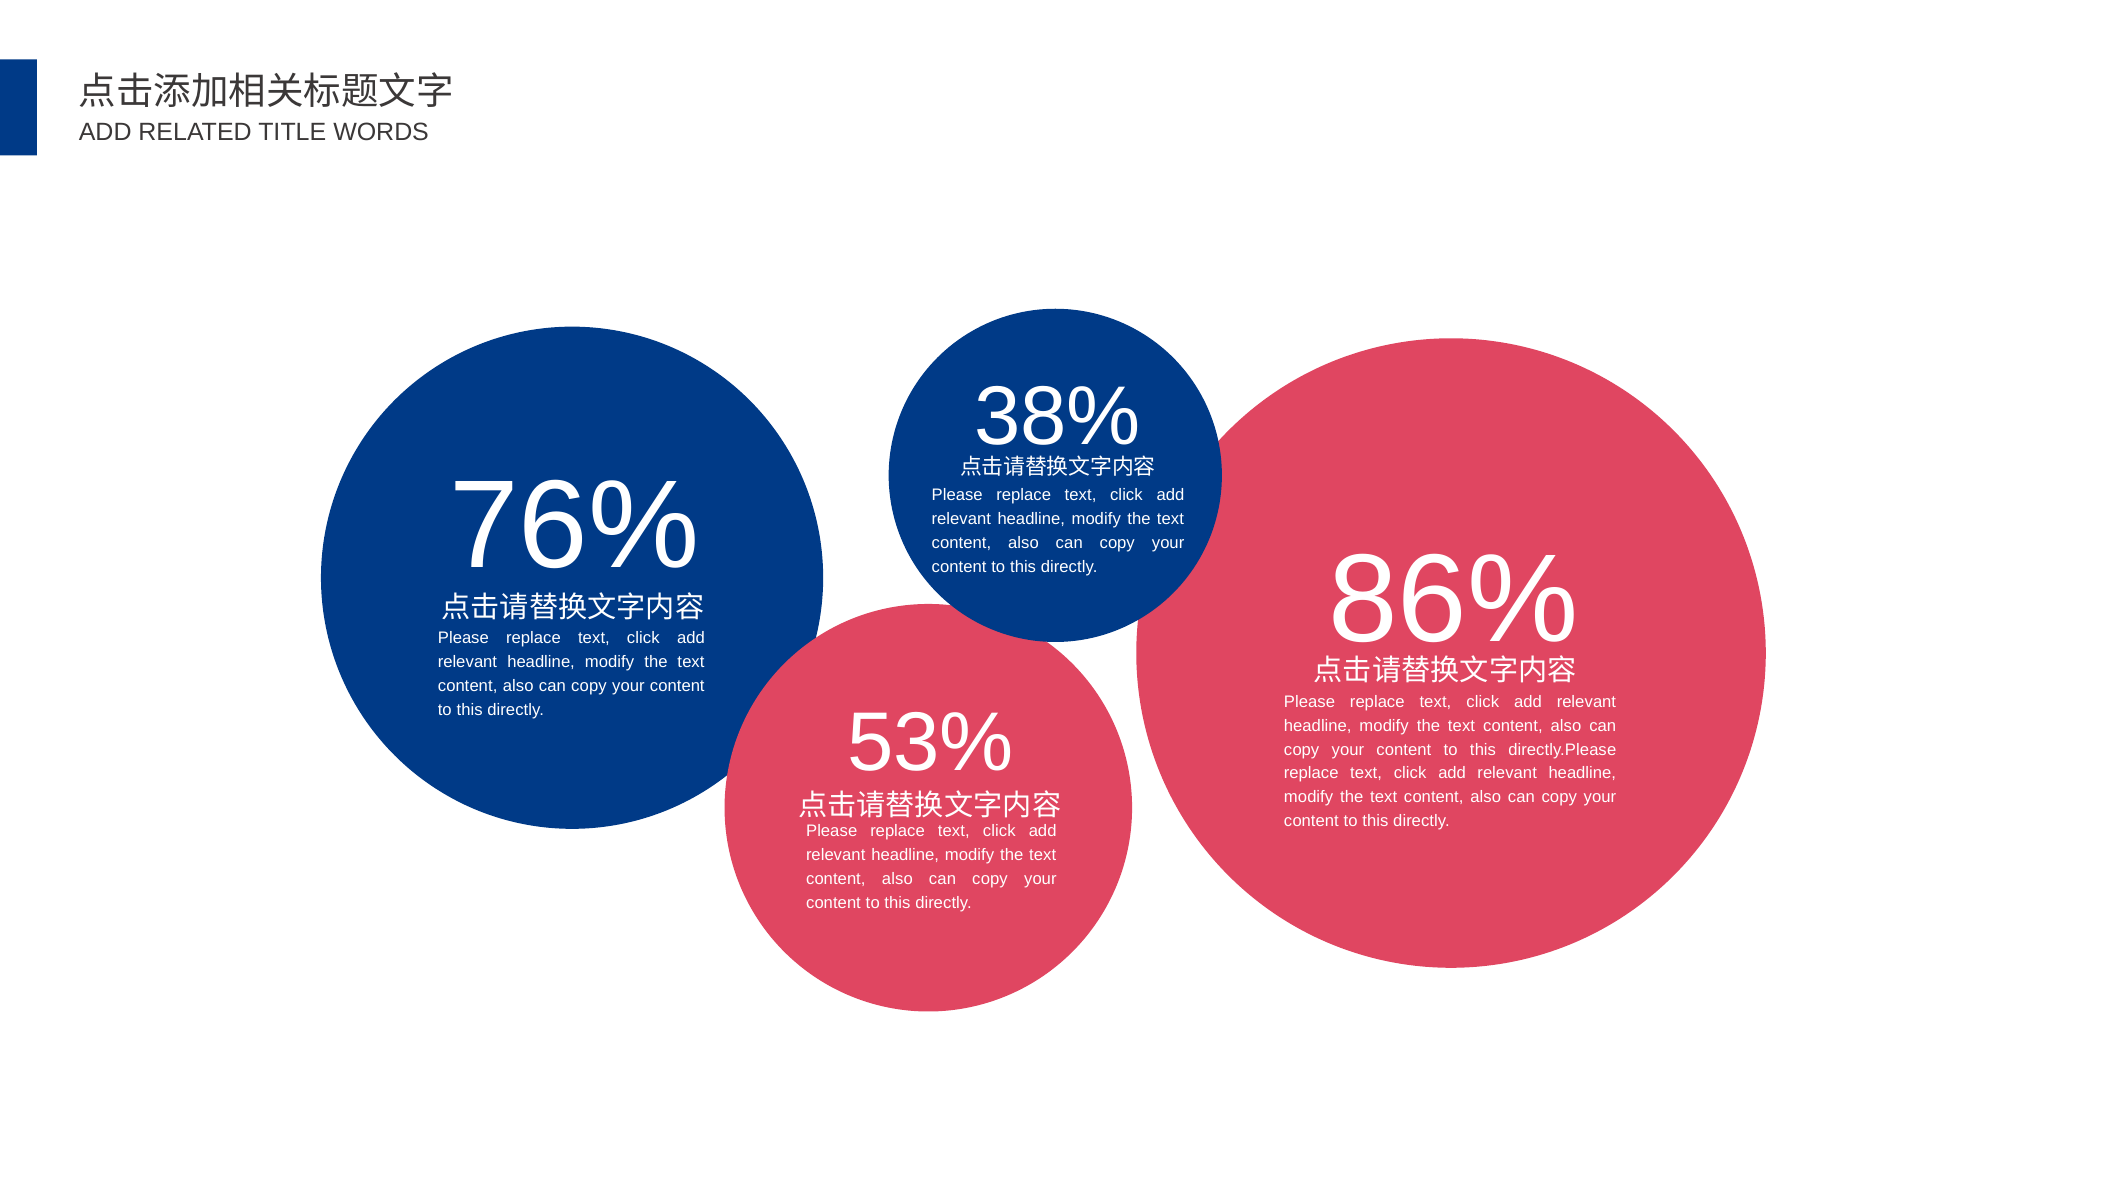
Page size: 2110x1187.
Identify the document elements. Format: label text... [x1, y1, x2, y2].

text_box 点击添加相关标题文字 [62, 59, 470, 121]
text_box ADD RELATED TITLE WORDS [62, 107, 446, 154]
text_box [1136, 338, 1766, 968]
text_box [320, 326, 824, 829]
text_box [888, 308, 1222, 642]
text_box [724, 603, 1133, 1012]
